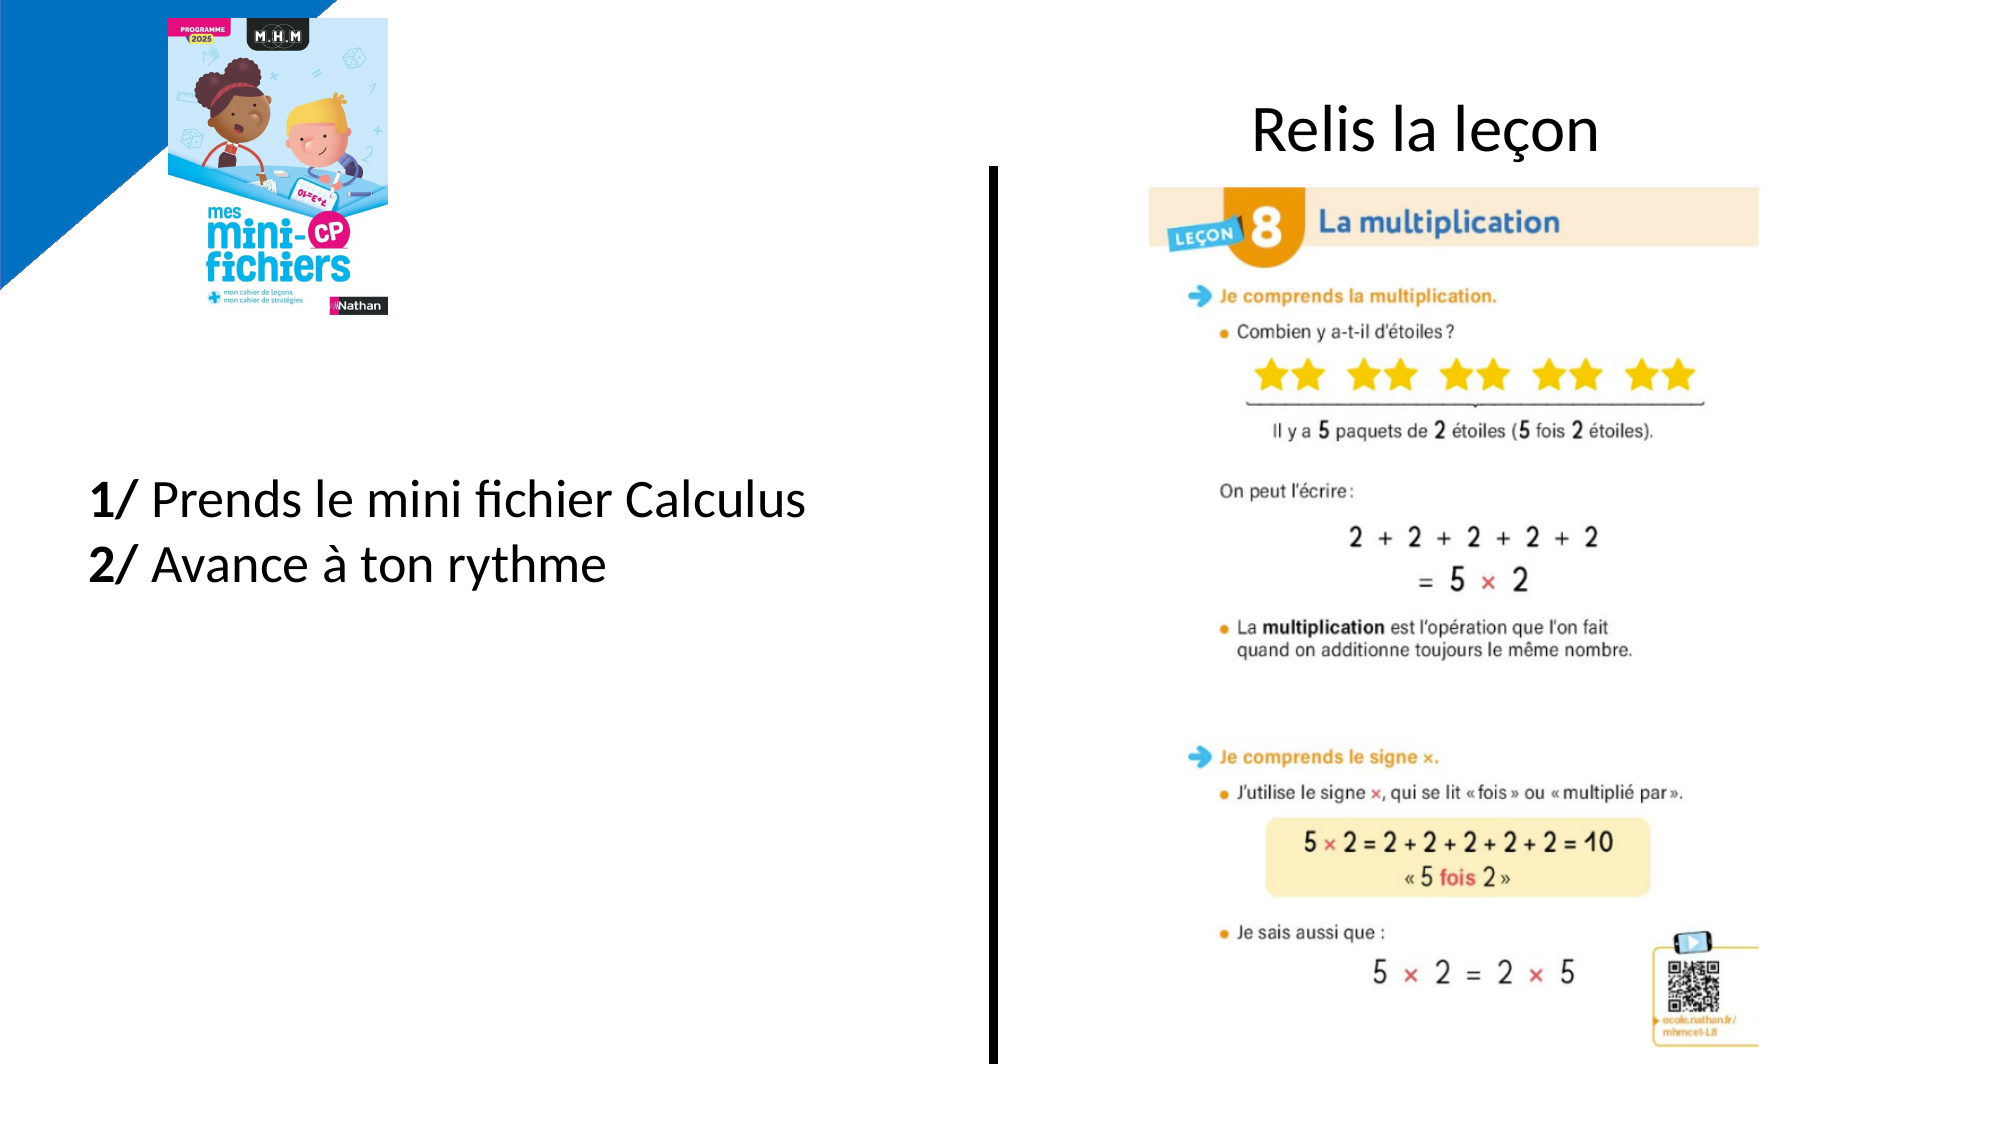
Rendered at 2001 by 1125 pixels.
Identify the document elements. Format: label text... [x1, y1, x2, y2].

picture [168, 18, 388, 330]
text_box [0, 0, 337, 290]
text_box 1/ Prends le mini fichier Calculus 2/ Avance à ton rythme [73, 456, 993, 602]
picture [1149, 184, 1761, 1048]
text_box Relis la leçon [1237, 77, 1649, 173]
